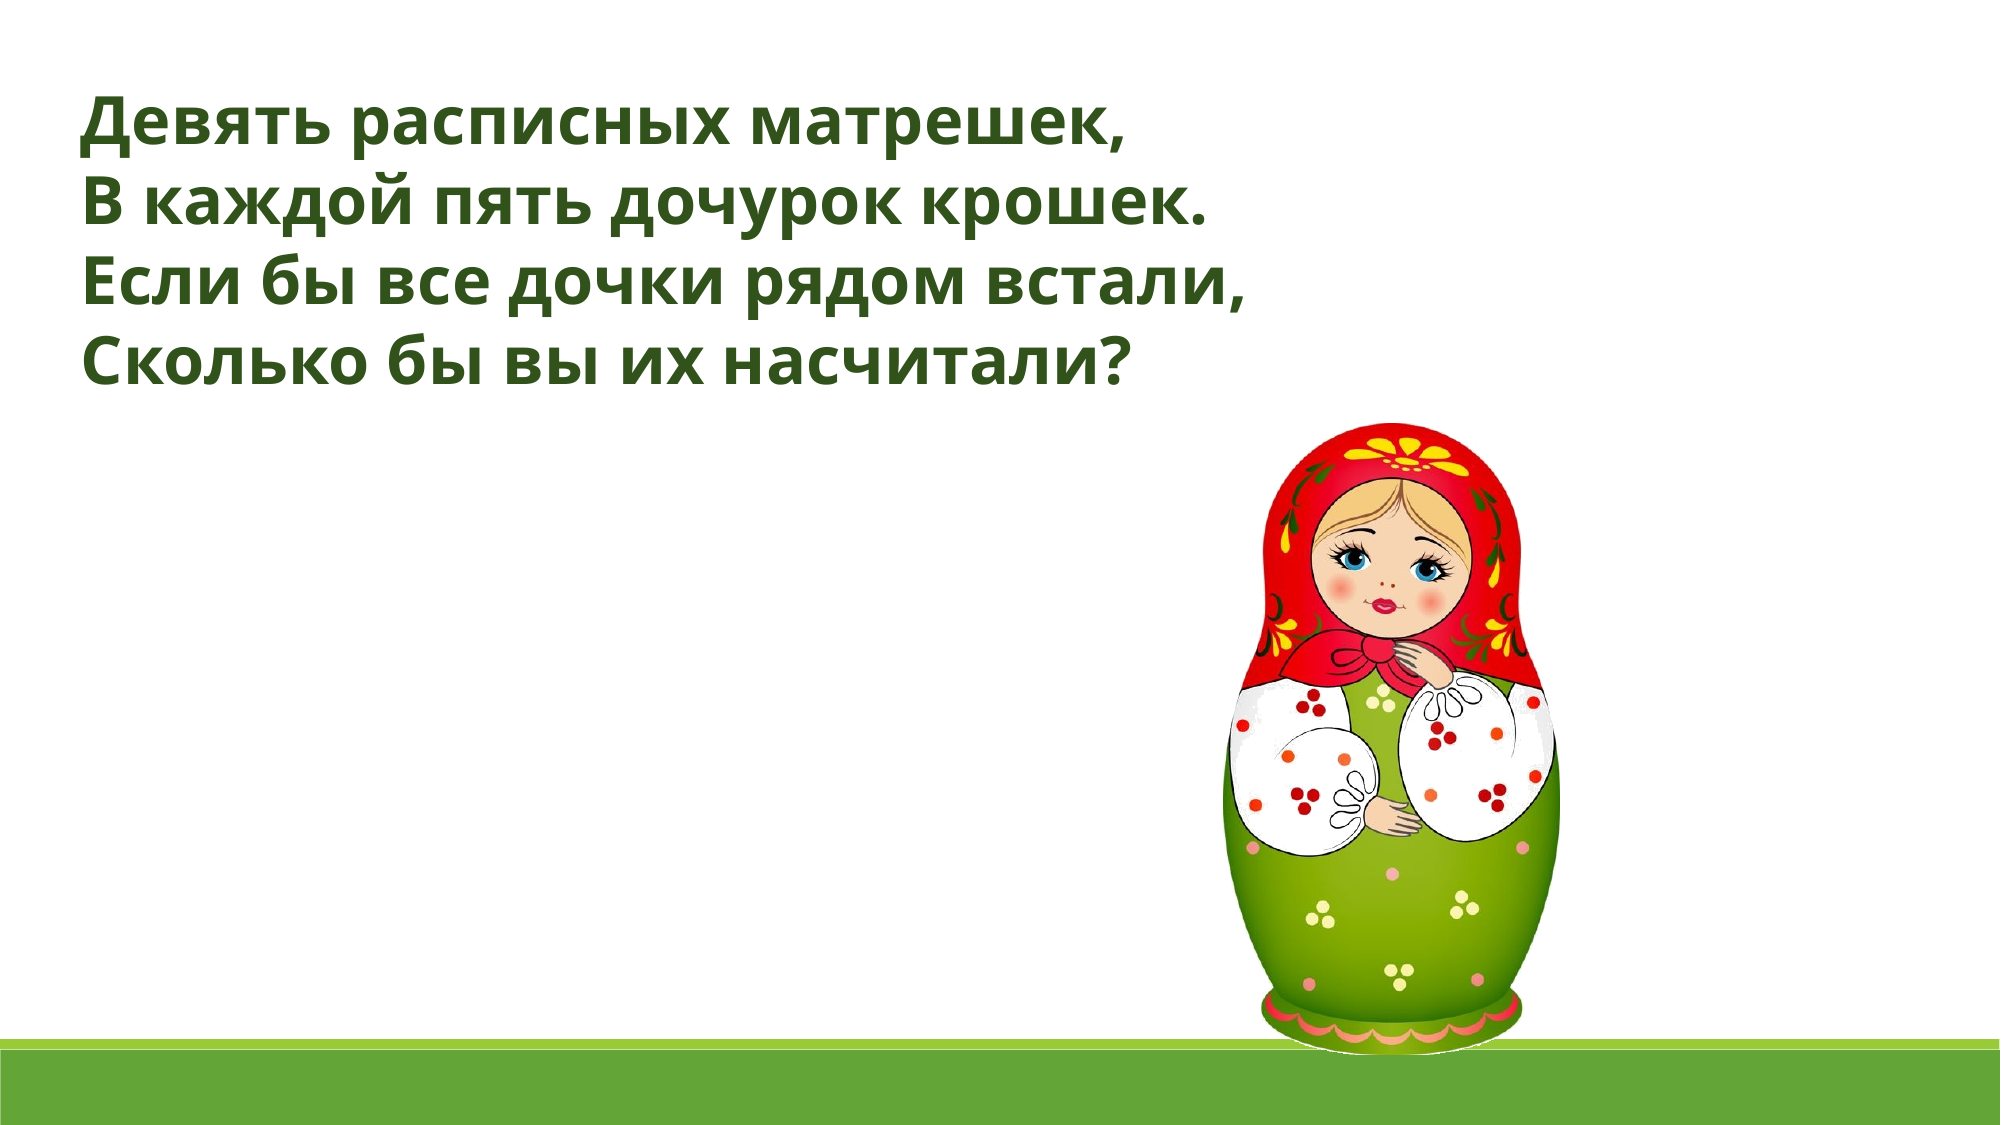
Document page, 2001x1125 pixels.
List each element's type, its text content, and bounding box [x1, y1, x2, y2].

text_box Девять расписных матрешек, В каждой пять дочурок крошек. Если бы все дочки рядом встали, Сколько бы вы их насчитали? [65, 70, 1494, 485]
picture [1223, 422, 1560, 1056]
